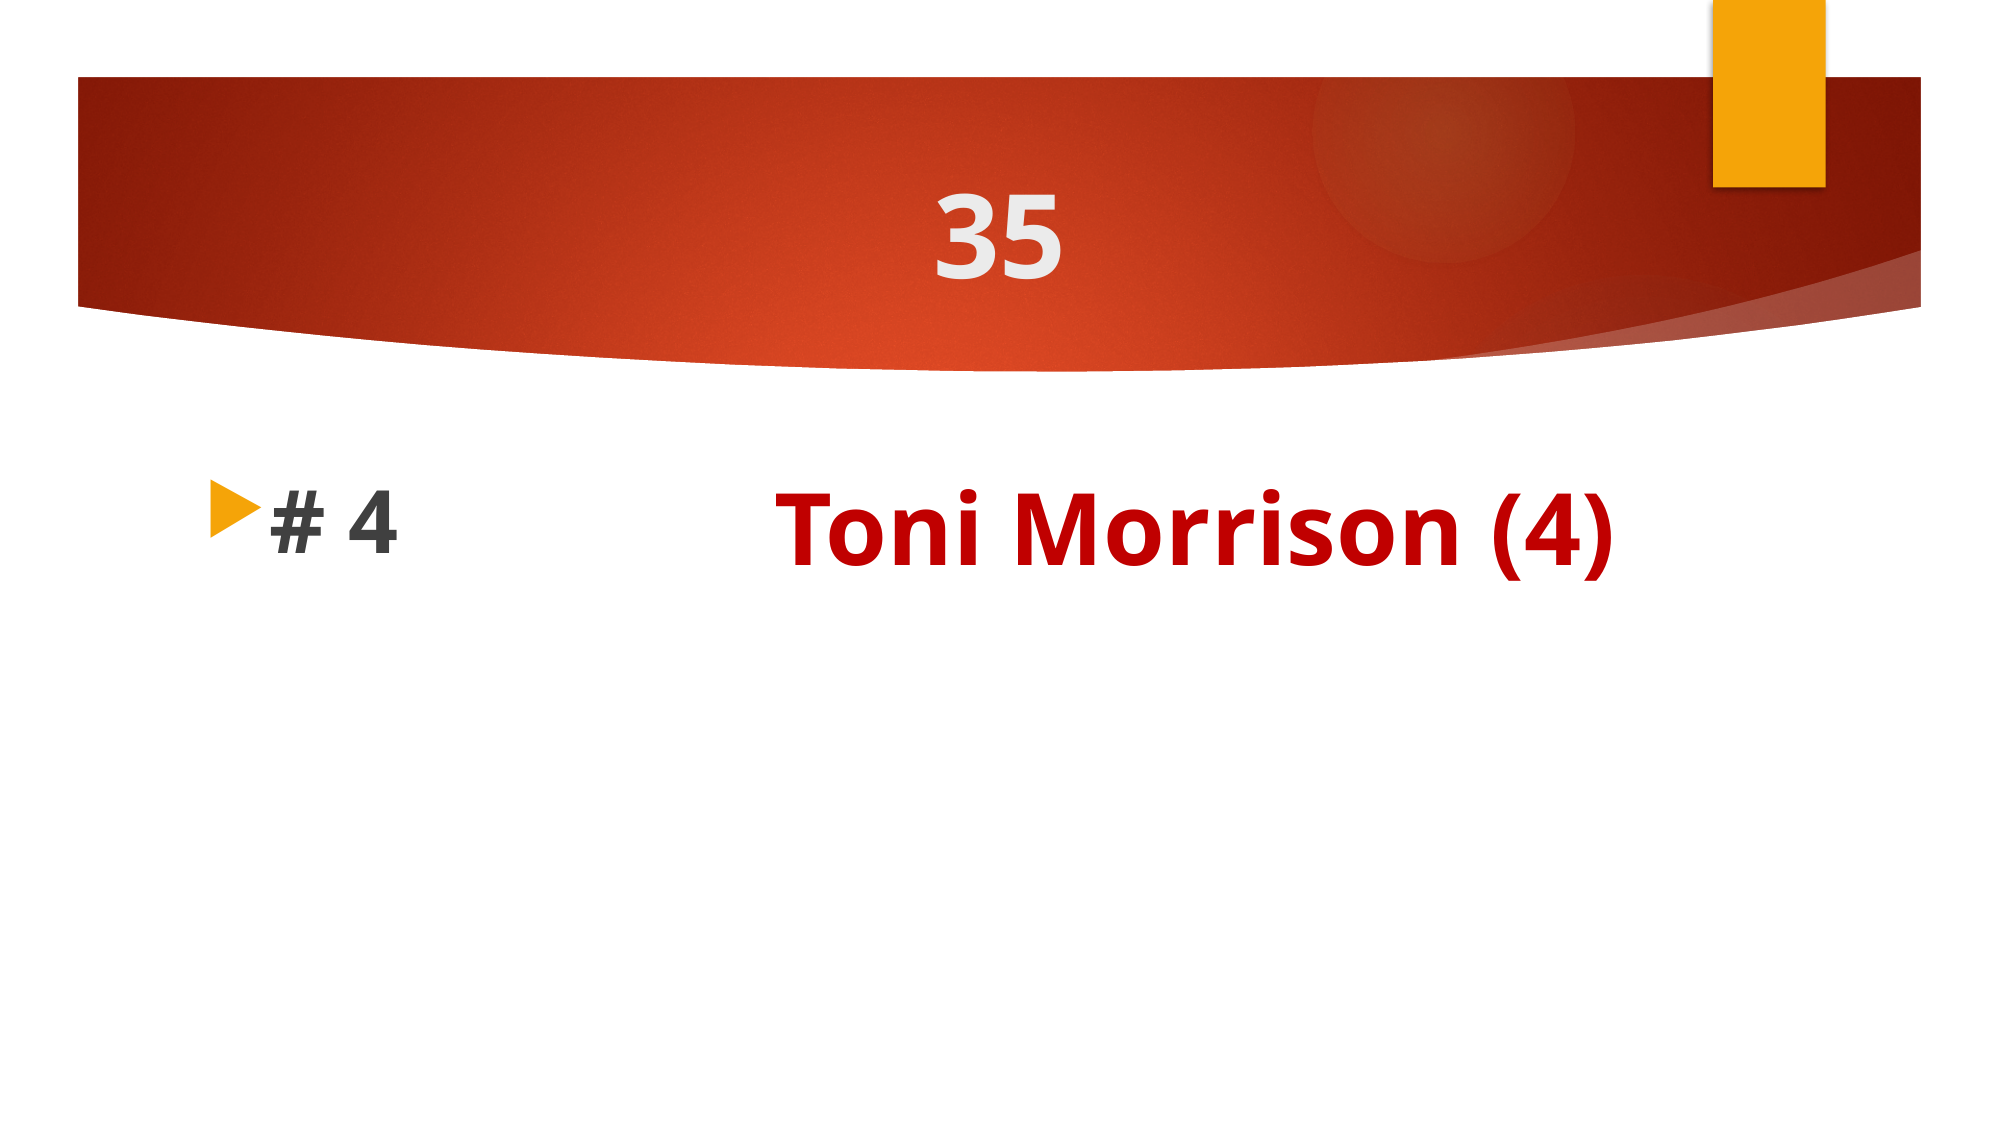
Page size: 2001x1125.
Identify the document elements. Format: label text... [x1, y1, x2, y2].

title 35 [281, 155, 1719, 309]
list # 4 [189, 458, 484, 578]
text_box Toni Morrison (4) [576, 458, 1815, 974]
